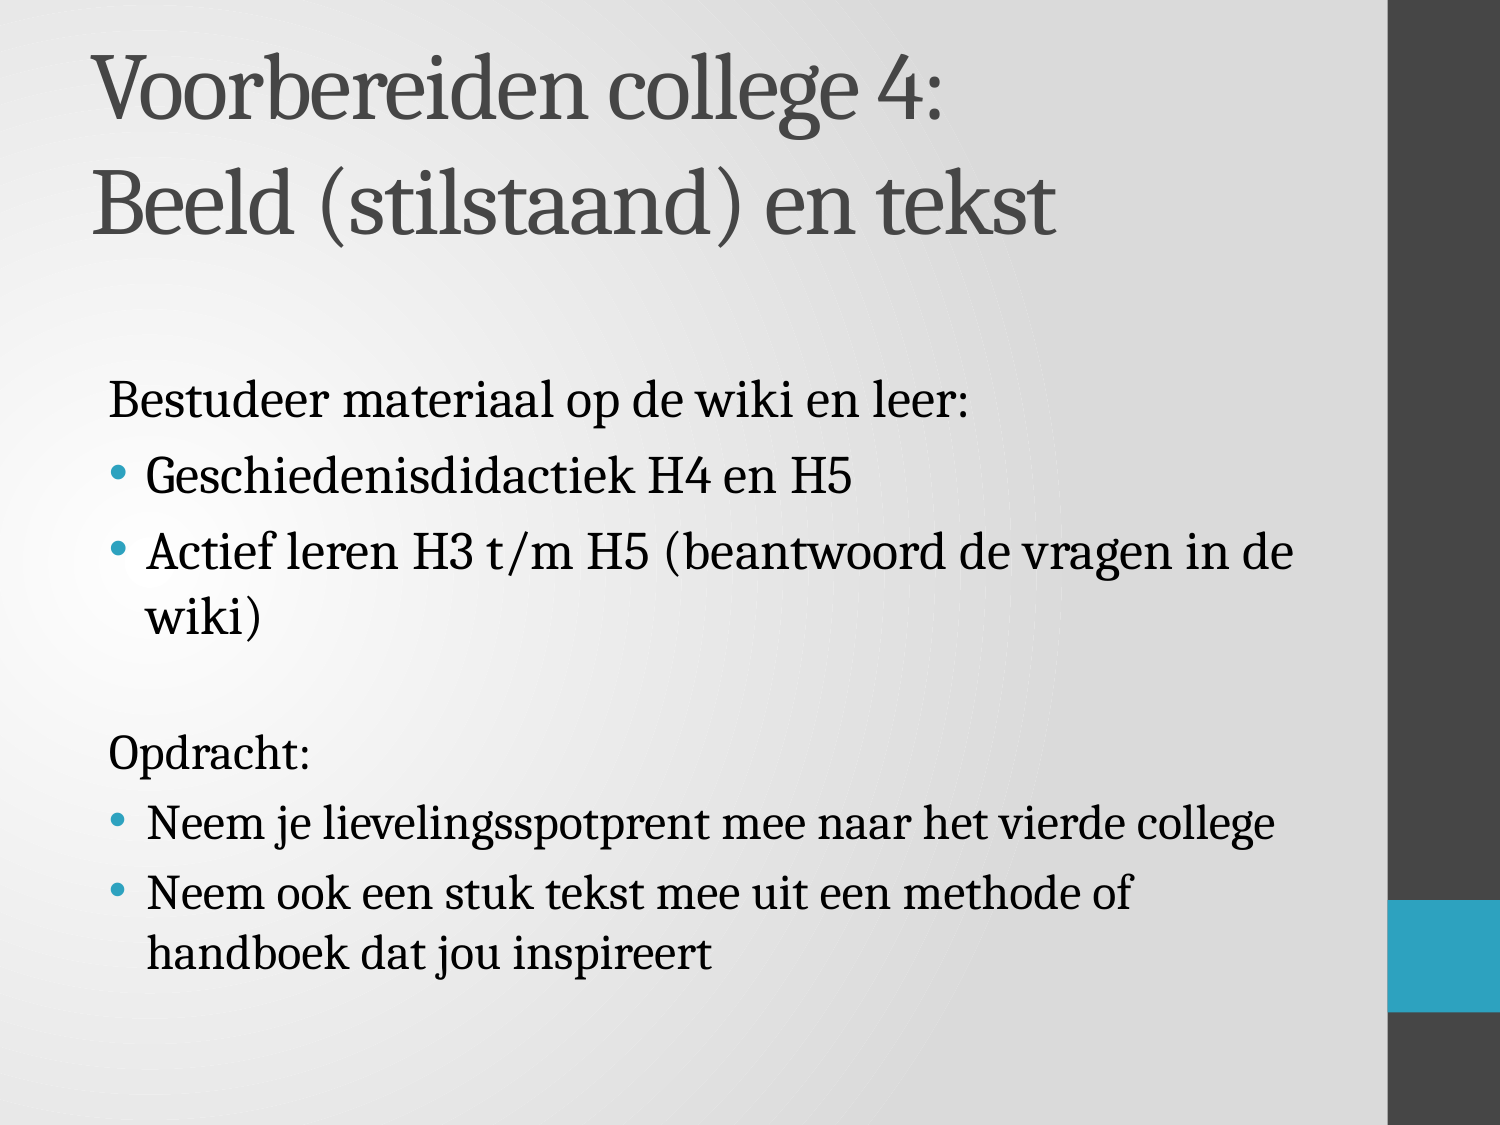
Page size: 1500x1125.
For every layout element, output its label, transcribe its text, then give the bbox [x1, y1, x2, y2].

title Voorbereiden college 4: Beeld (stilstaand) en tekst [75, 45, 1325, 233]
list Bestudeer materiaal op de wiki en leer: Geschiedenisdidactiek H4 en H5 Actief leren H3 t/m H5 (beantwoord de vragen in de wiki) Opdracht: Neem je lievelingsspotprent mee naar het vierde college Neem ook een stuk tekst mee uit een methode of handboek dat jou inspireert [75, 262, 1325, 1094]
